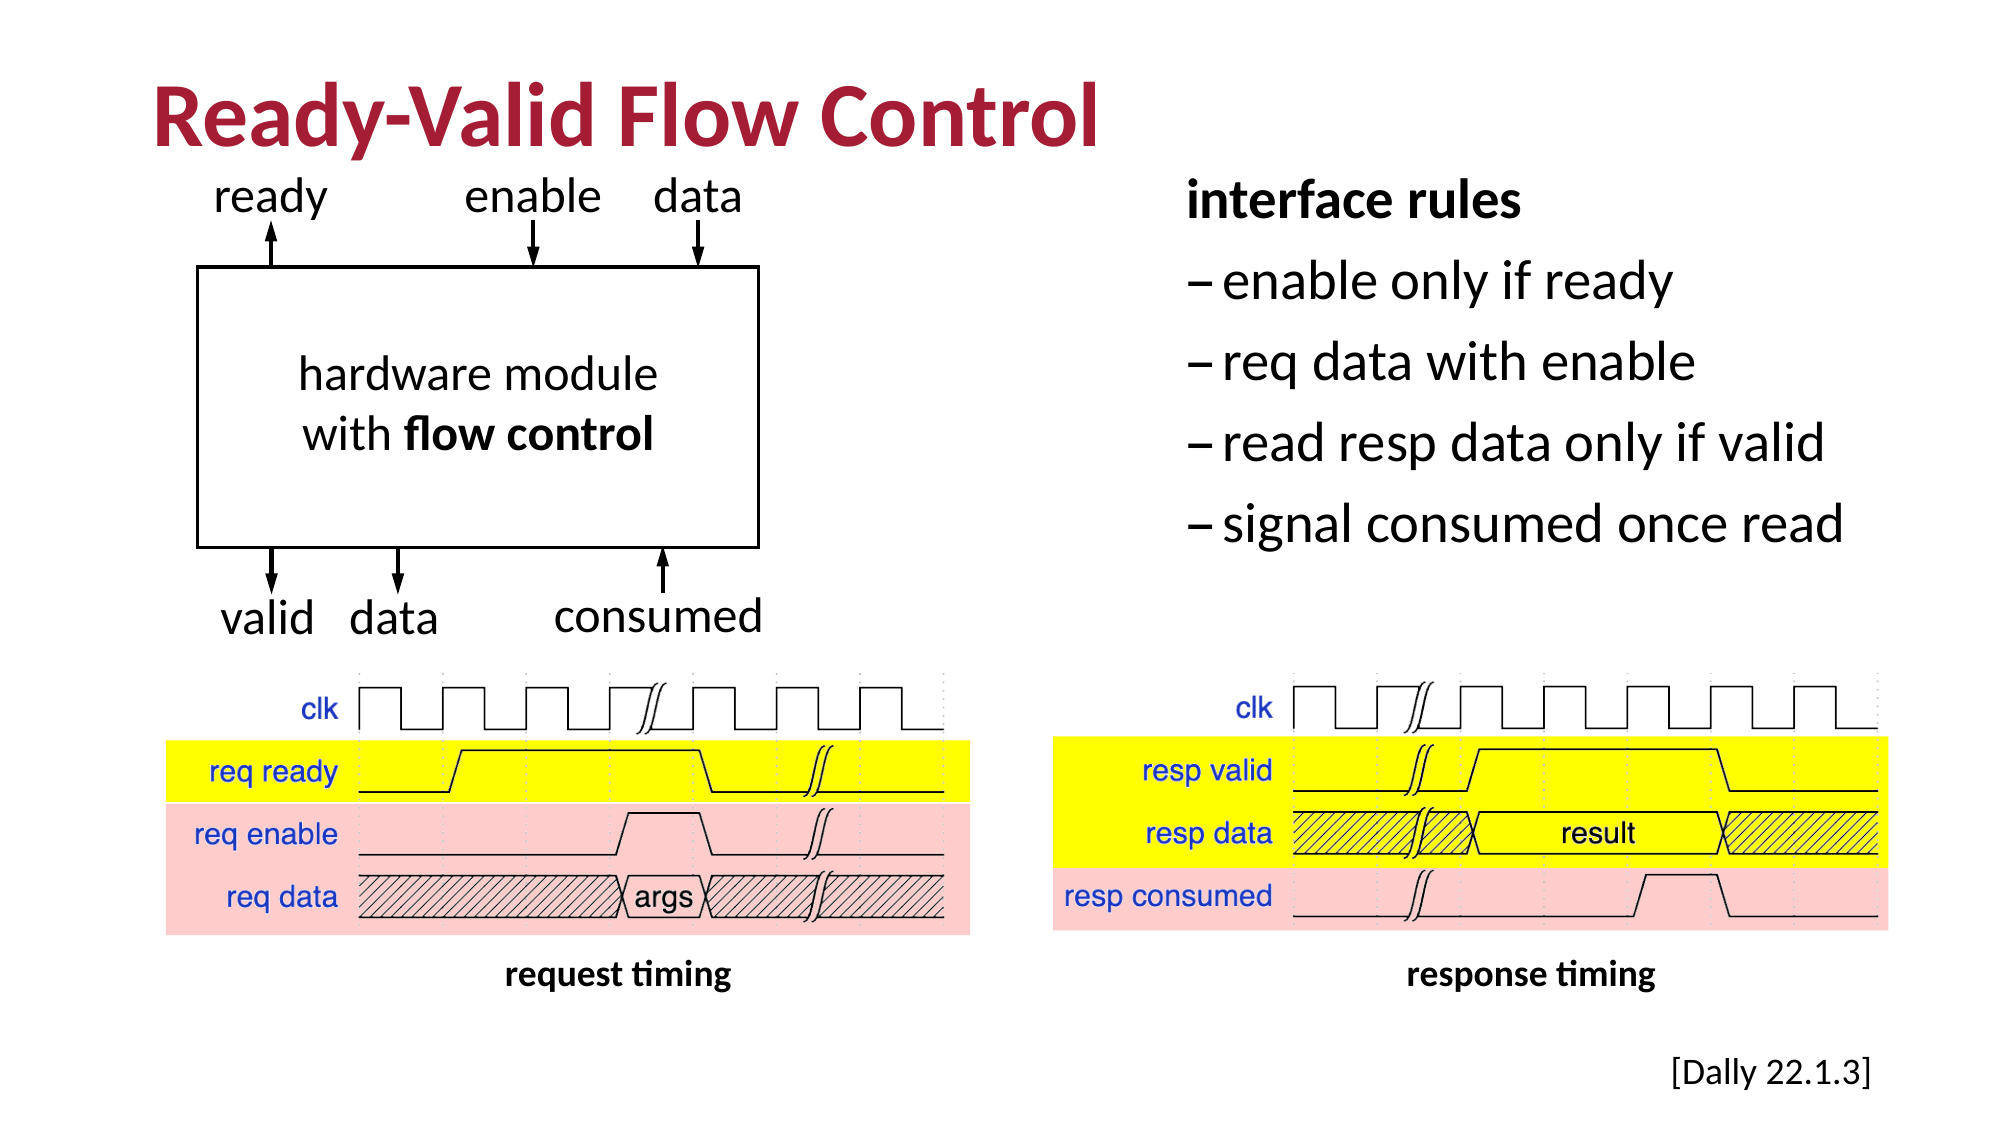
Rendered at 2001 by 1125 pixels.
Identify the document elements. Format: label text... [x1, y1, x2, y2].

text_box [955, 739, 971, 803]
text_box [Dally 22.1.3] [1655, 1039, 1888, 1100]
text_box Ready-Valid Flow Control [137, 59, 1950, 278]
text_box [197, 154, 344, 268]
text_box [181, 672, 955, 1003]
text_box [448, 154, 759, 268]
text_box [165, 803, 181, 936]
text_box [955, 803, 971, 936]
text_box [1053, 673, 1889, 1002]
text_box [204, 547, 455, 654]
text_box interface rules enable only if ready req data with enable read resp data only if valid signal consumed once read [1171, 278, 1892, 563]
text_box [197, 278, 760, 549]
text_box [537, 545, 781, 652]
text_box [165, 739, 181, 803]
